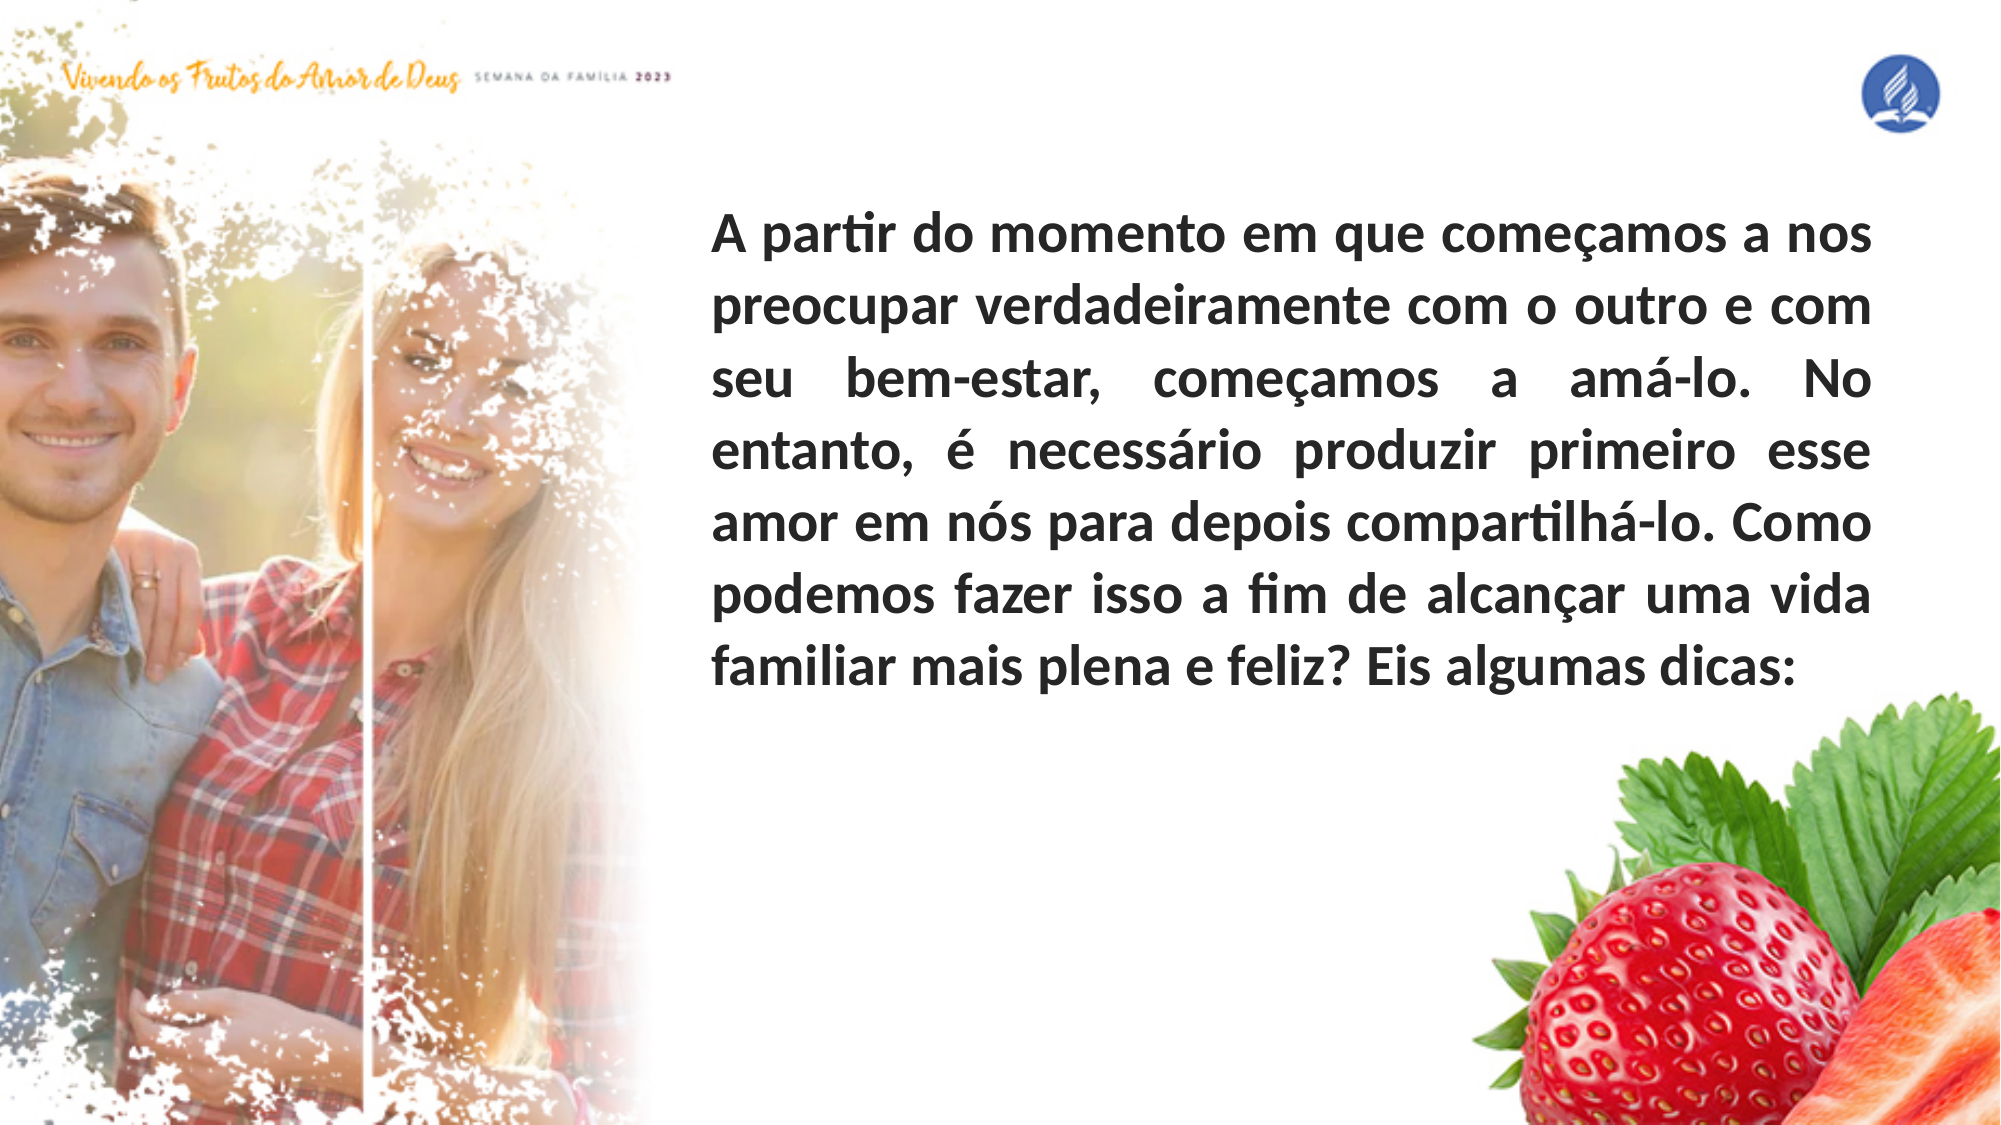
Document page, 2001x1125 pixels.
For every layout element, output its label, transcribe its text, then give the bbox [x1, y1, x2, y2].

picture [0, 0, 2001, 1125]
text_box A partir do momento em que começamos a nos preocupar verdadeiramente com o outro e com seu bem-estar, começamos a amá-lo. No entanto, é necessário produzir primeiro esse amor em nós para depois compartilhá-lo. Como podemos fazer isso a fim de alcançar uma vida familiar mais plena e feliz? Eis algumas dicas: [682, 185, 1909, 705]
